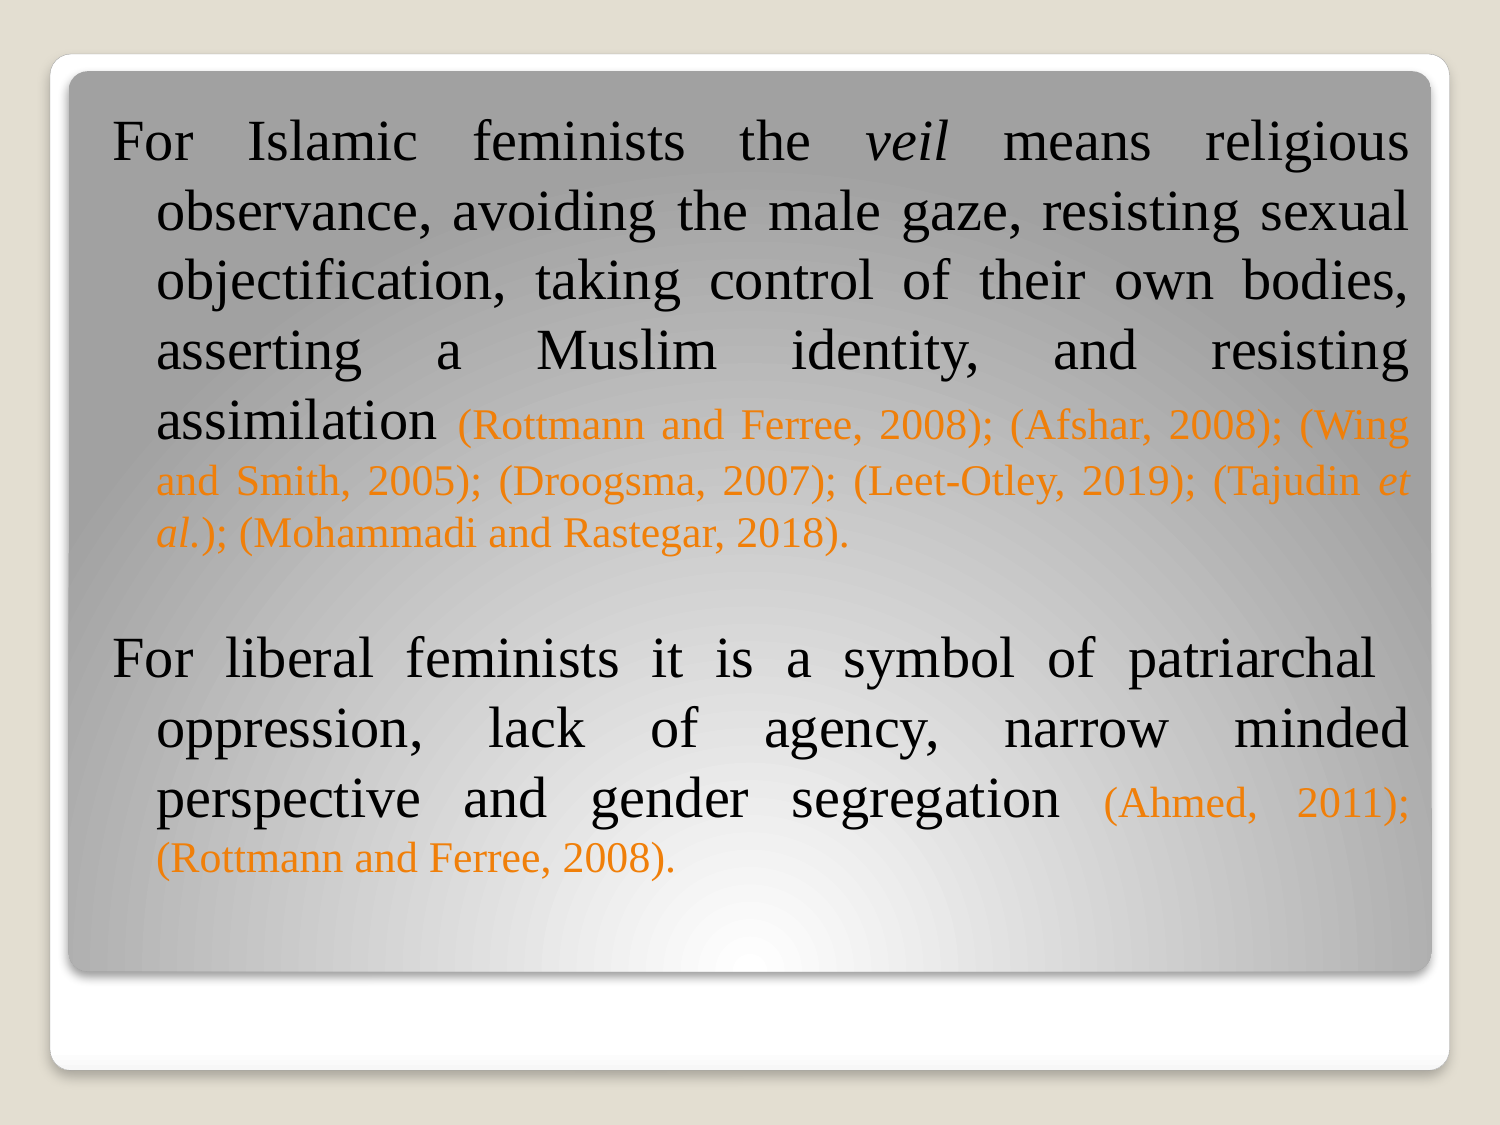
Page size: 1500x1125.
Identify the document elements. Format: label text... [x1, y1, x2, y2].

list For Islamic feminists the veil means religious observance, avoiding the male gaze, resisting sexual objectification, taking control of their own bodies, asserting a Muslim identity, and resisting assimilation (Rottmann and Ferree, 2008); (Afshar, 2008); (Wing and Smith, 2005); (Droogsma, 2007); (Leet-Otley, 2019); (Tajudin et al.); (Mohammadi and Rastegar, 2018). For liberal feminists it is a symbol of patriarchal oppression, lack of agency, narrow minded perspective and gender segregation (Ahmed, 2011); (Rottmann and Ferree, 2008). [82, 86, 1425, 1055]
